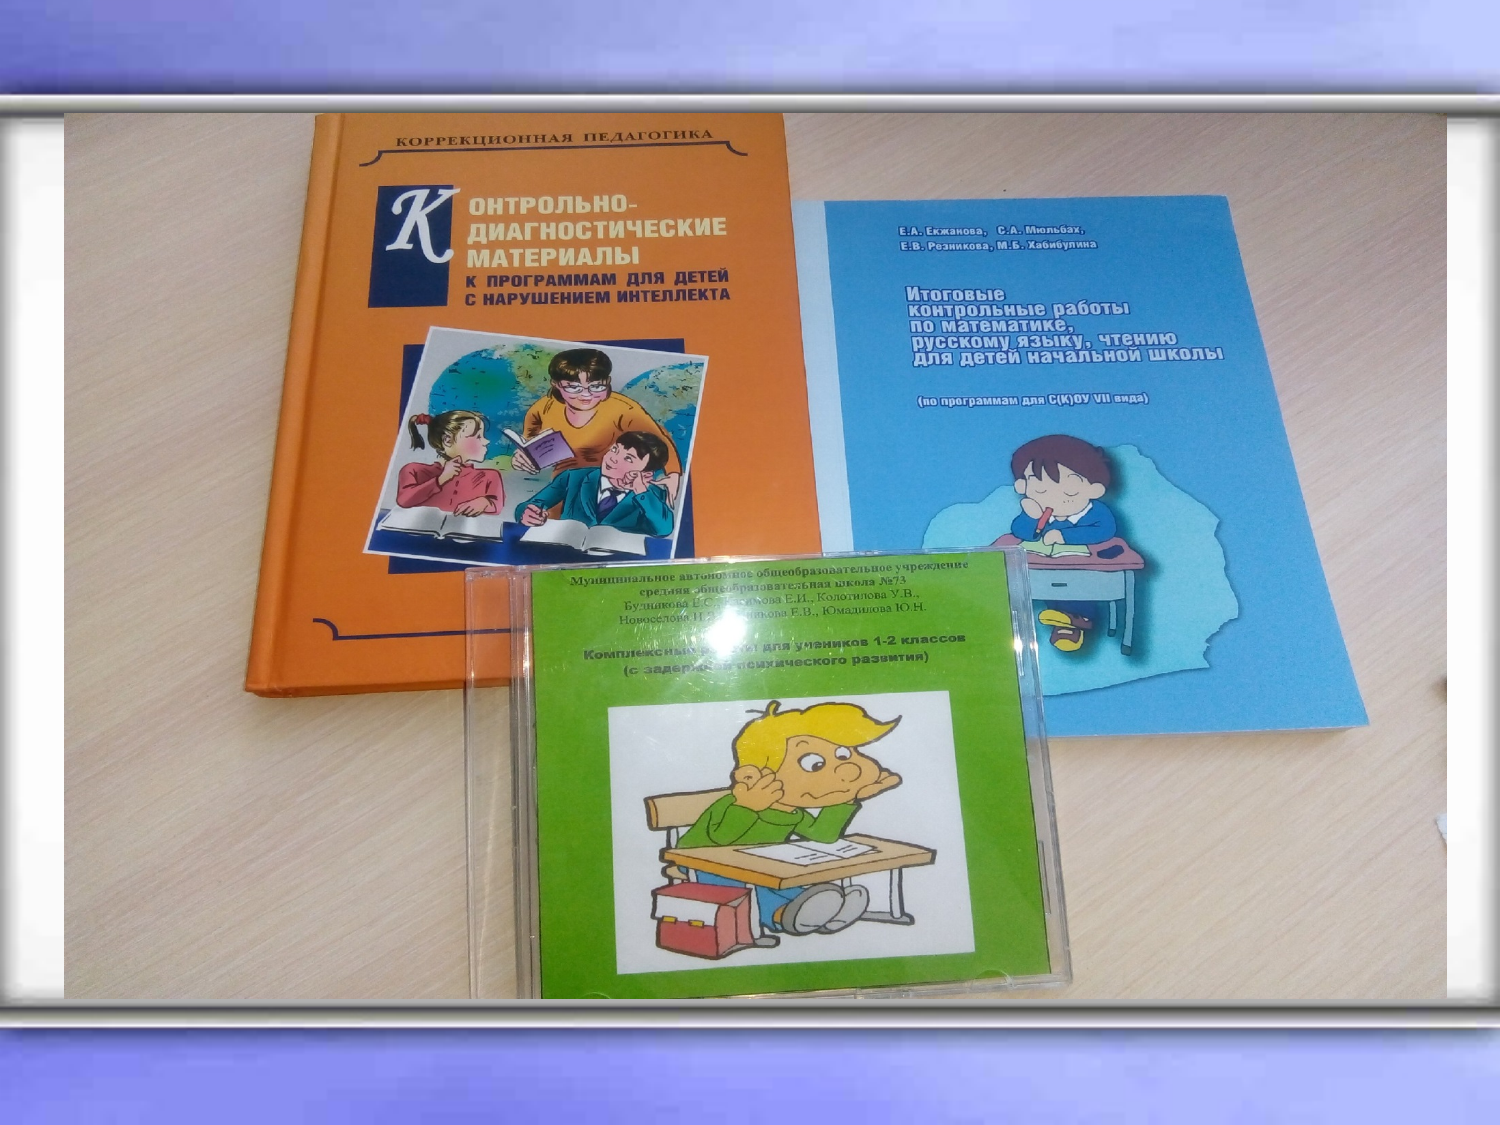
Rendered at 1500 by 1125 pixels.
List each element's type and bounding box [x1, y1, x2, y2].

picture [0, 0, 1500, 1125]
list [64, 113, 1448, 1000]
